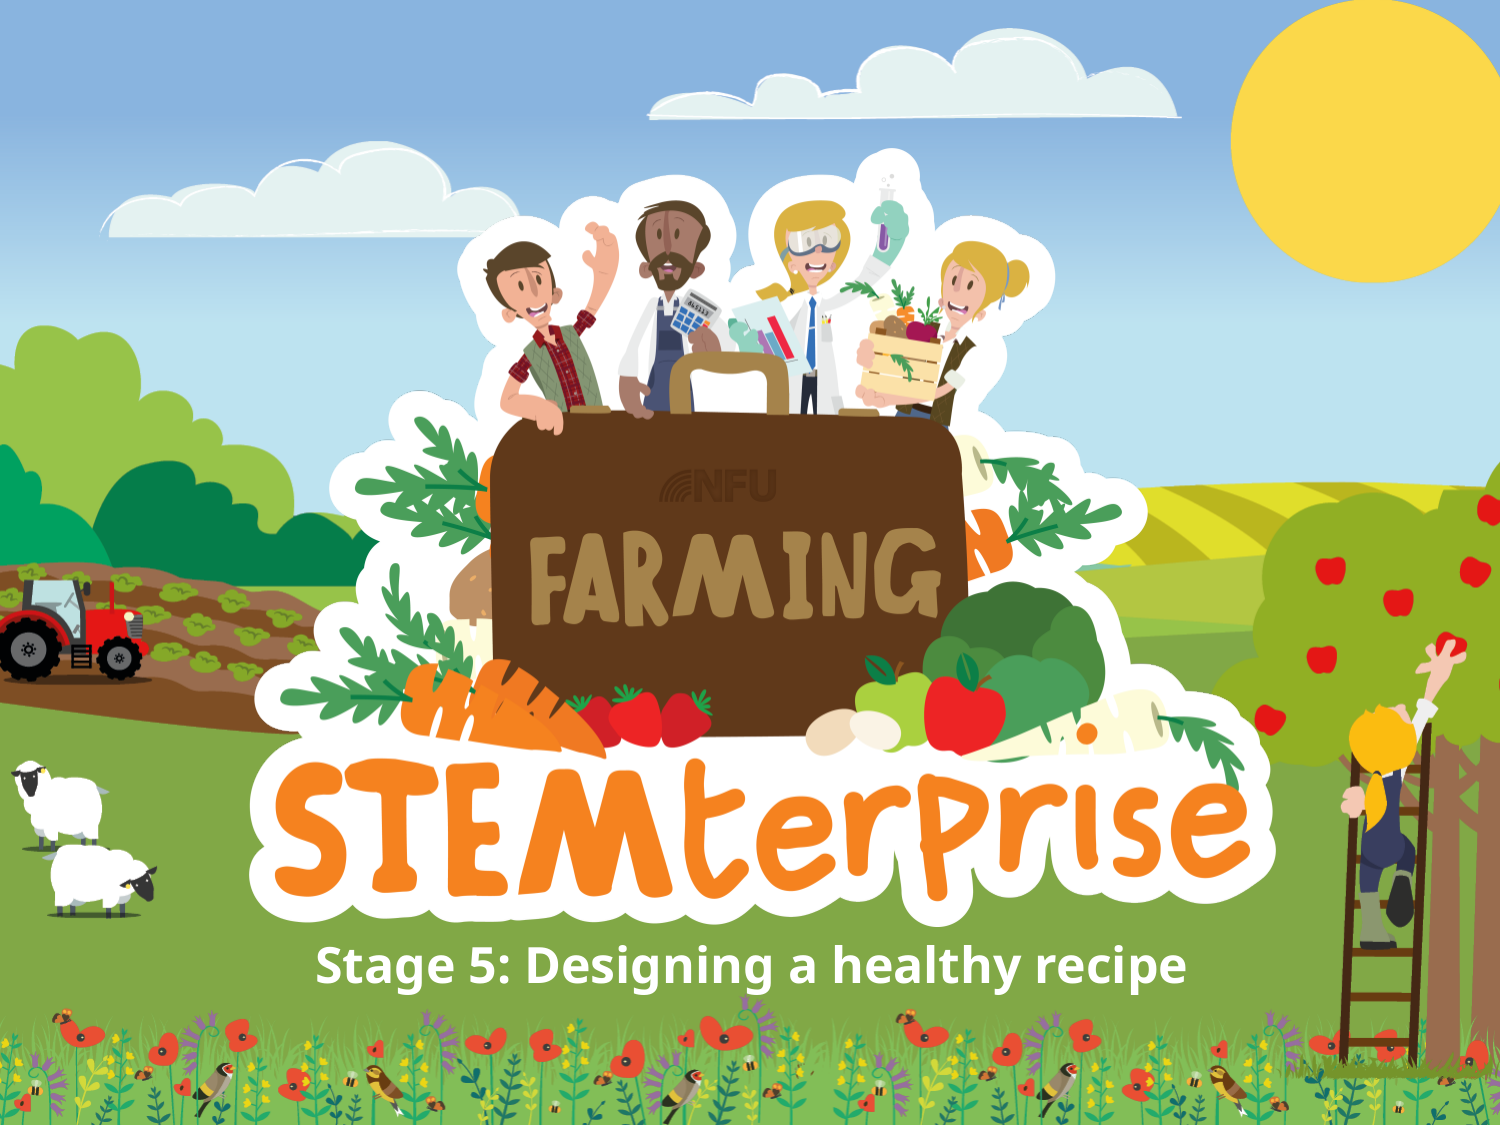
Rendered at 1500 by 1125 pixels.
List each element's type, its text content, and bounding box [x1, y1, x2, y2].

picture [0, 0, 1500, 1125]
subtitle Stage 5: Designing a healthy recipe [1, 926, 1500, 1125]
